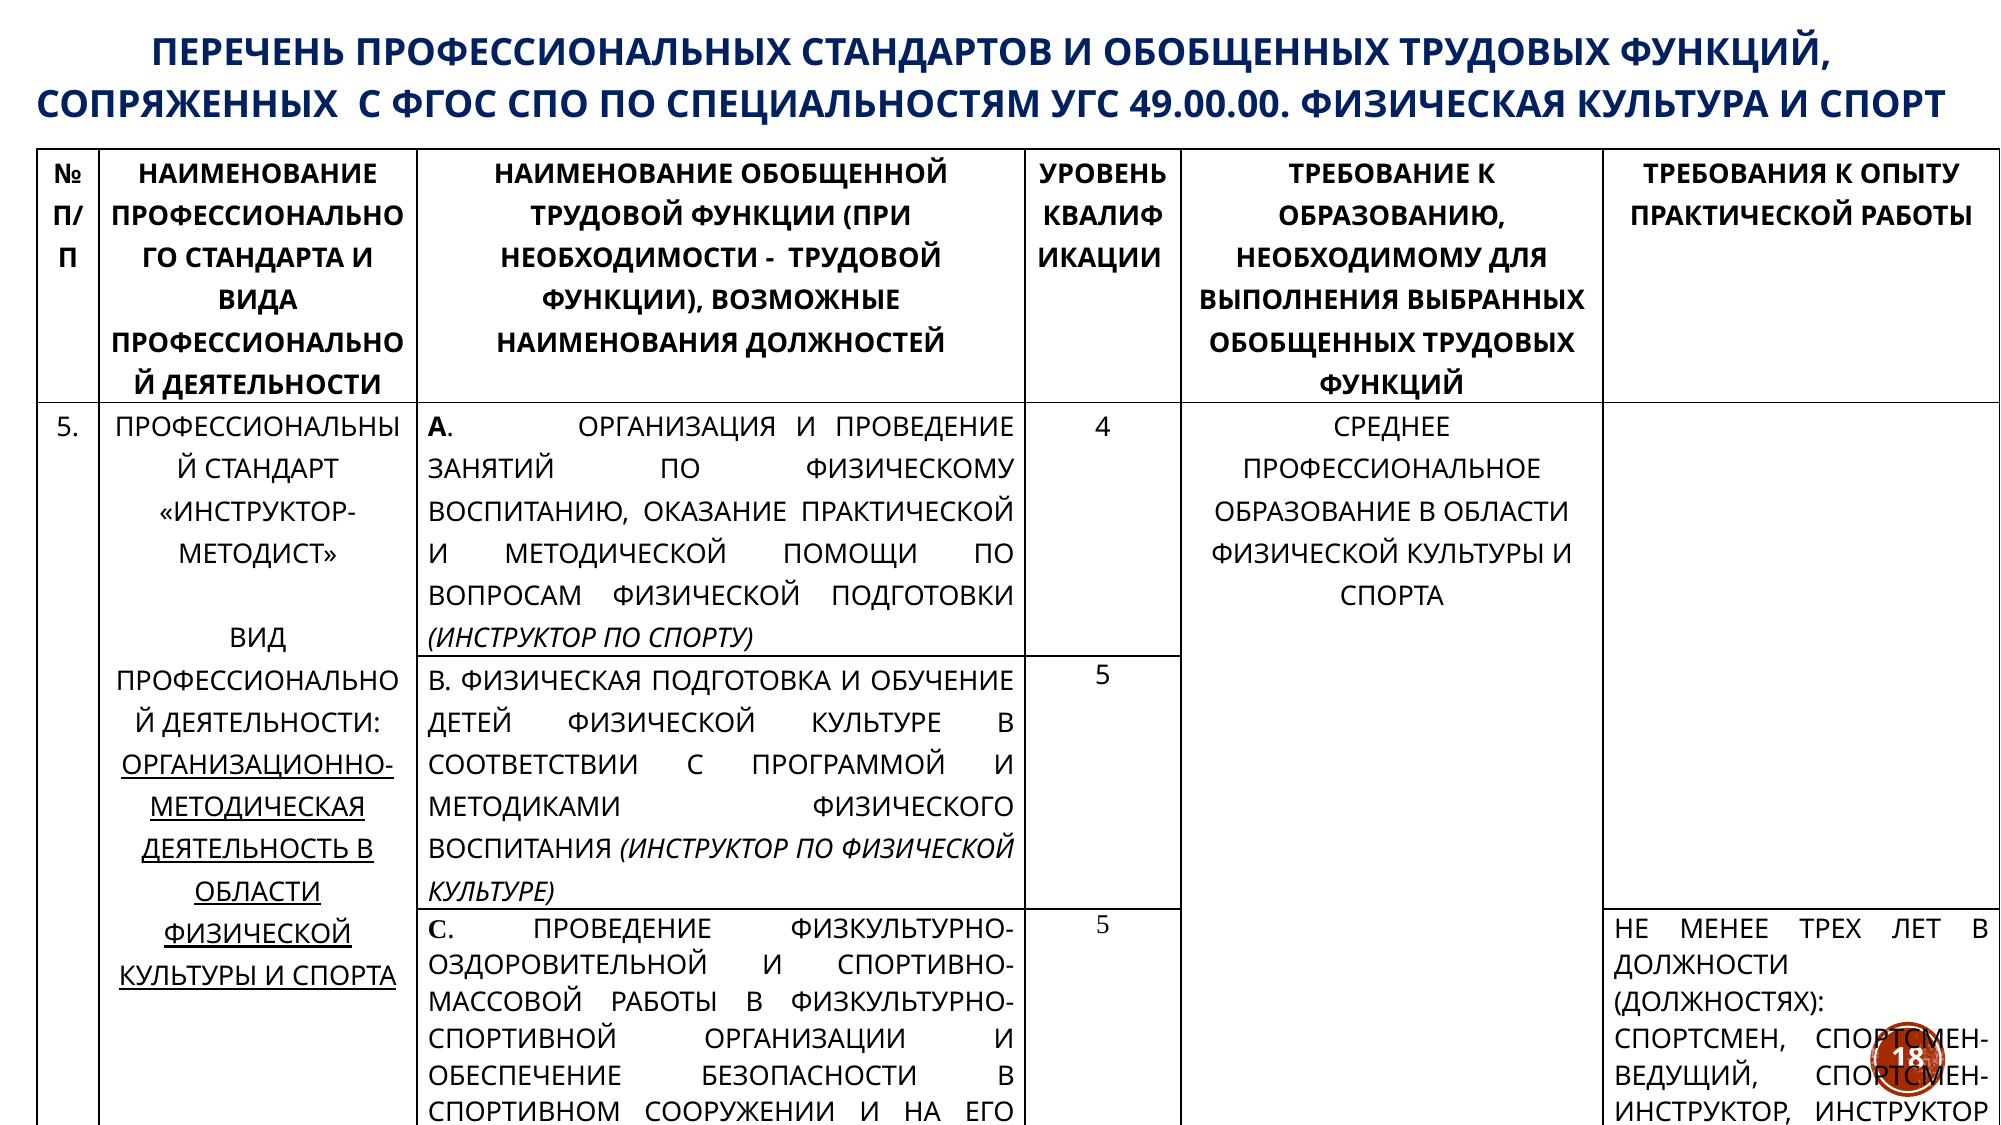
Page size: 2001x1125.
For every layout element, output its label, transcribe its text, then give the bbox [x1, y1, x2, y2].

table_cell Профессиональный стандарт «Инструктор-методист» Вид профессиональной деятельности: Организационно-методическая деятельность в области физической культуры и спорта [100, 403, 416, 1125]
title Перечень профессиональных стандартов и обобщенных трудовых функций, сопряженных с ФГОС СПО по специальностям УГС 49.00.00. Физическая культура и спорт [0, 0, 1984, 146]
table_header № п/п [38, 150, 98, 402]
table_header Наименование профессионального стандарта и вида профессиональной деятельности [100, 150, 416, 402]
table_header Наименование обобщенной трудовой функции (при необходимости - трудовой функции), возможные наименования должностей [418, 150, 1024, 402]
table_cell 5 [1026, 657, 1180, 908]
table_cell 5 [1026, 910, 1180, 1125]
table_header Требование к образованию, необходимому для выполнения выбранных обобщенных трудовых функций [1182, 150, 1602, 402]
table_cell 4 [1026, 403, 1180, 655]
table_cell А. Организация и проведение занятий по физическому воспитанию, оказание практической и методической помощи по вопросам физической подготовки (инструктор по спорту) [418, 403, 1024, 655]
table_cell 5. [38, 403, 98, 1125]
table_cell [1604, 403, 1999, 908]
table_cell Не менее трех лет в должности (должностях): спортсмен, спортсмен-ведущий, спортсмен-инструктор, инструктор по спорту, инструктор по физической культуре, тренер, тренер-преподаватель, в том числе старший [1604, 910, 1999, 1125]
table_header Уровень квалификации [1026, 150, 1180, 402]
table_cell С. Проведение физкультурно-оздоровительной и спортивно-массовой работы в физкультурно-спортивной организации и обеспечение безопасности в спортивном сооружении и на его территории (инструктор-методист) [418, 910, 1024, 1125]
table_cell Среднее профессиональное образование в области физической культуры и спорта [1182, 403, 1602, 1125]
table_cell В. Физическая подготовка и обучение детей физической культуре в соответствии с программой и методиками физического воспитания (инструктор по физической культуре) [418, 657, 1024, 908]
table_header Требования к опыту практической работы [1604, 150, 1999, 402]
